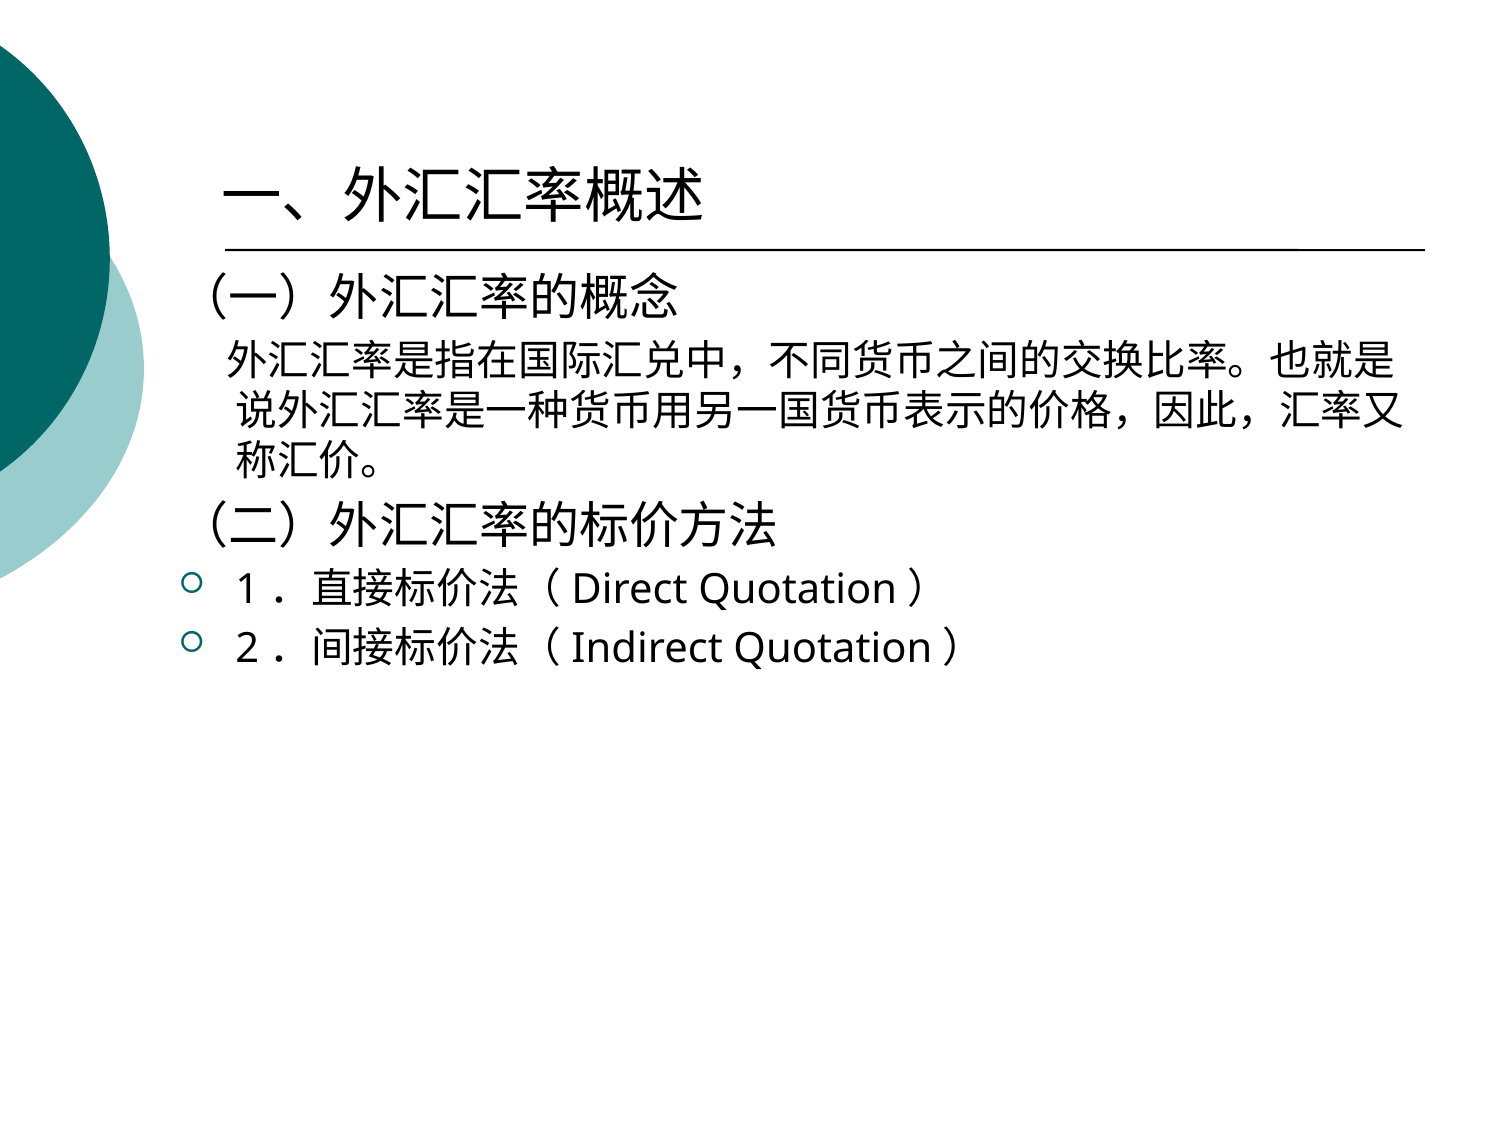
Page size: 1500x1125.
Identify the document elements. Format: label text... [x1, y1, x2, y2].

title 一、外汇汇率概述 [206, 49, 1407, 238]
list （一）外汇汇率的概念 外汇汇率是指在国际汇兑中，不同货币之间的交换比率。也就是说外汇汇率是一种货币用另一国货币表示的价格，因此，汇率又称汇价。 （二）外汇汇率的标价方法 1．直接标价法（Direct Quotation） 2．间接标价法（Indirect Quotation） [163, 257, 1430, 1055]
